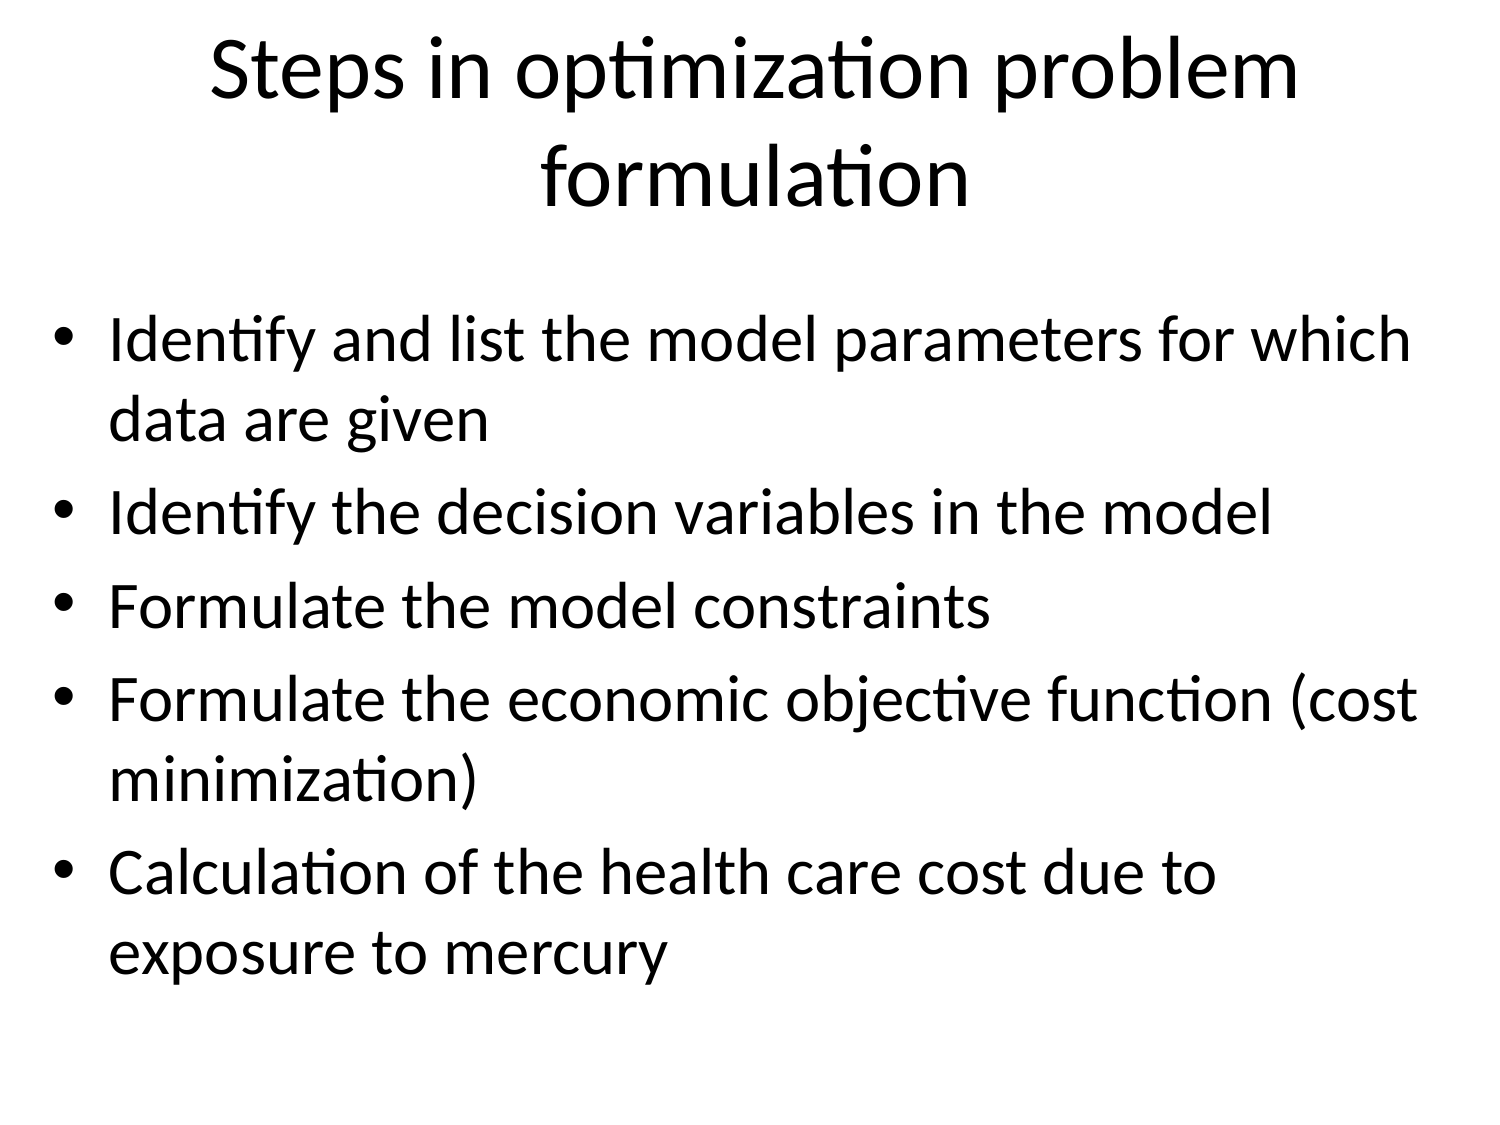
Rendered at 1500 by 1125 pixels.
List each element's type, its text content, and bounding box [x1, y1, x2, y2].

title Steps in optimization problem formulation [12, 0, 1500, 233]
list Identify and list the model parameters for which data are given Identify the decision variables in the model Formulate the model constraints Formulate the economic objective function (cost minimization) Calculation of the health care cost due to exposure to mercury [37, 287, 1463, 1100]
